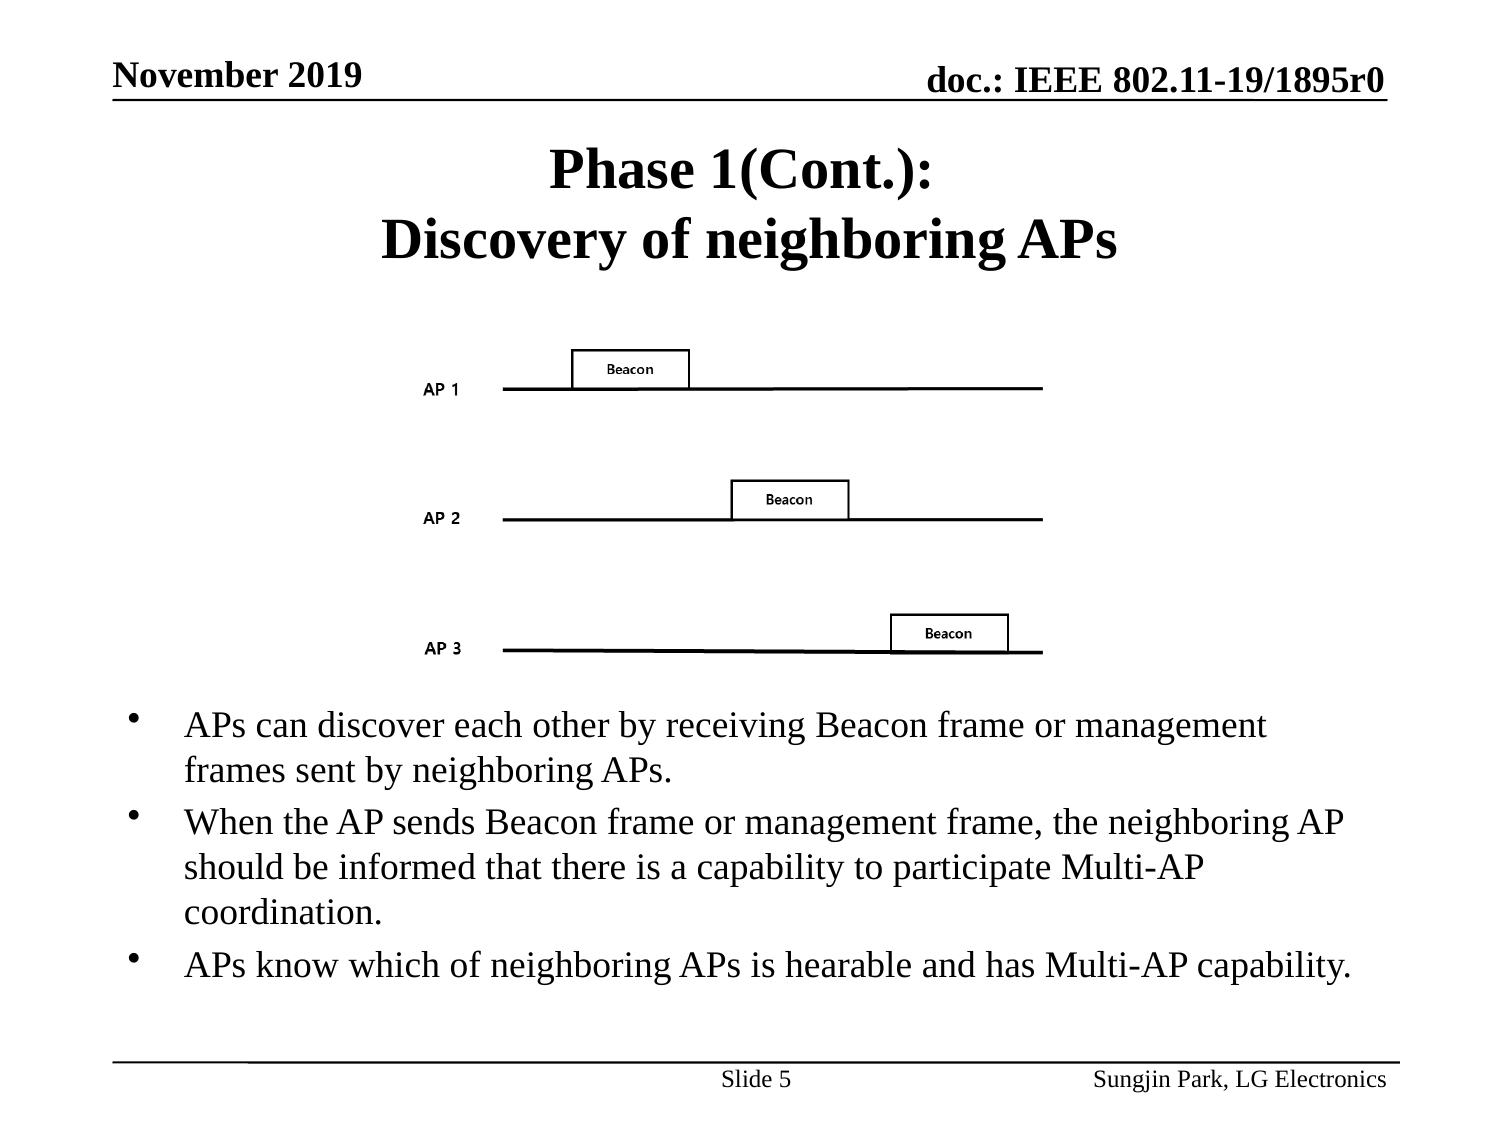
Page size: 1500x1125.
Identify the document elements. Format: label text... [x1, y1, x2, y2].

title Phase 1(Cont.): Discovery of neighboring APs [112, 112, 1388, 288]
picture [380, 349, 1045, 669]
slide_number Slide 5 [712, 1061, 800, 1093]
list APs can discover each other by receiving Beacon frame or management frames sent by neighboring APs. When the AP sends Beacon frame or management frame, the neighboring AP should be informed that there is a capability to participate Multi-AP coordination. APs know which of neighboring APs is hearable and has Multi-AP capability. [112, 324, 1388, 1063]
